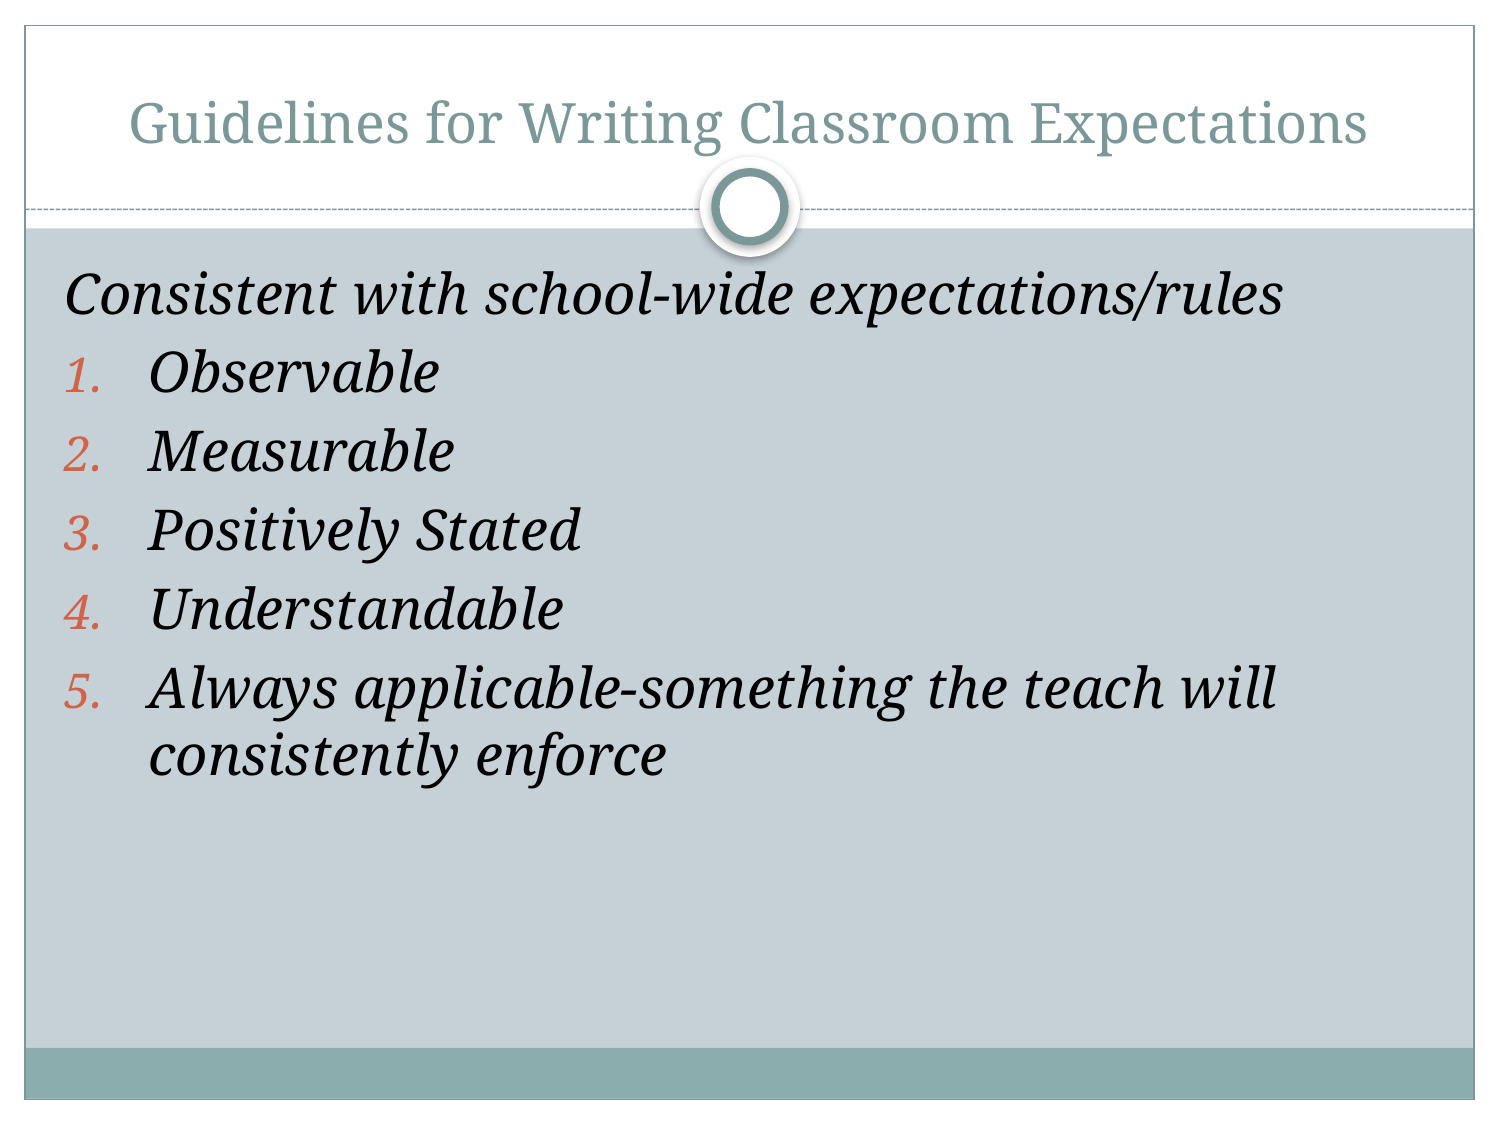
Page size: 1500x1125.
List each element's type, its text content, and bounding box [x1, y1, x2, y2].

title Guidelines for Writing Classroom Expectations [49, 37, 1450, 162]
list Consistent with school-wide expectations/rules Observable Measurable Positively Stated Understandable Always applicable-something the teach will consistently enforce [49, 250, 1445, 1001]
